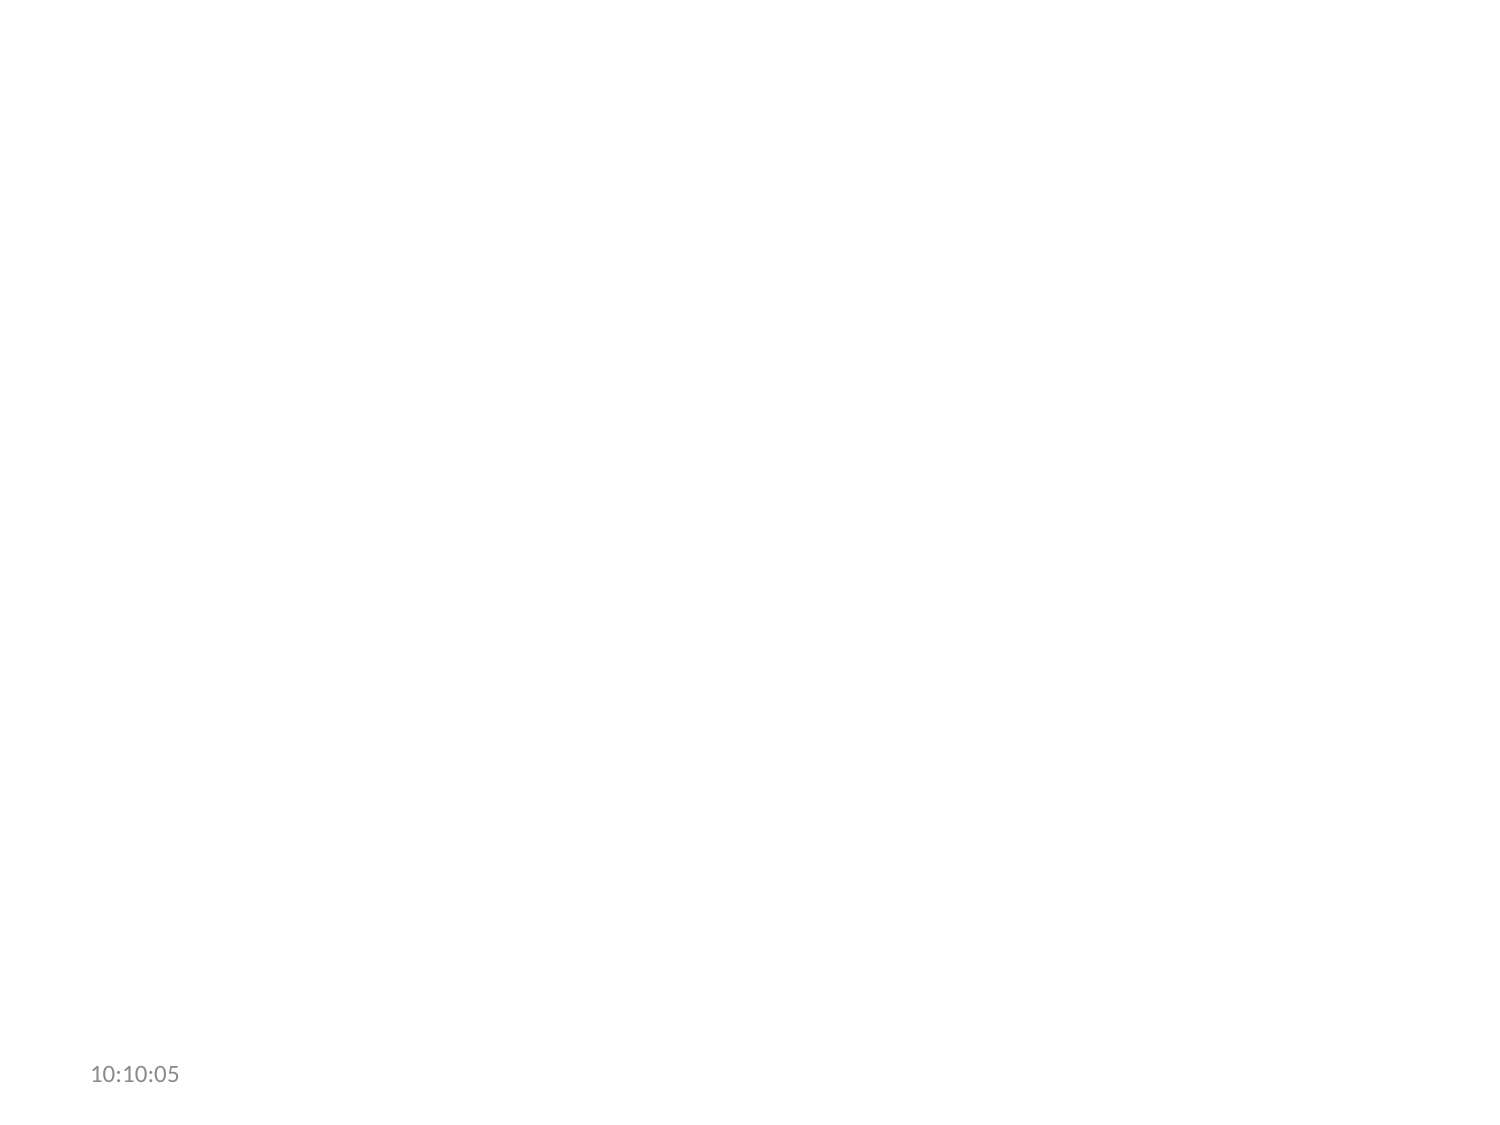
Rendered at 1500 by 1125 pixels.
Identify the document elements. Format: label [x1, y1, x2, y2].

slide_number [75, 1042, 425, 1103]
